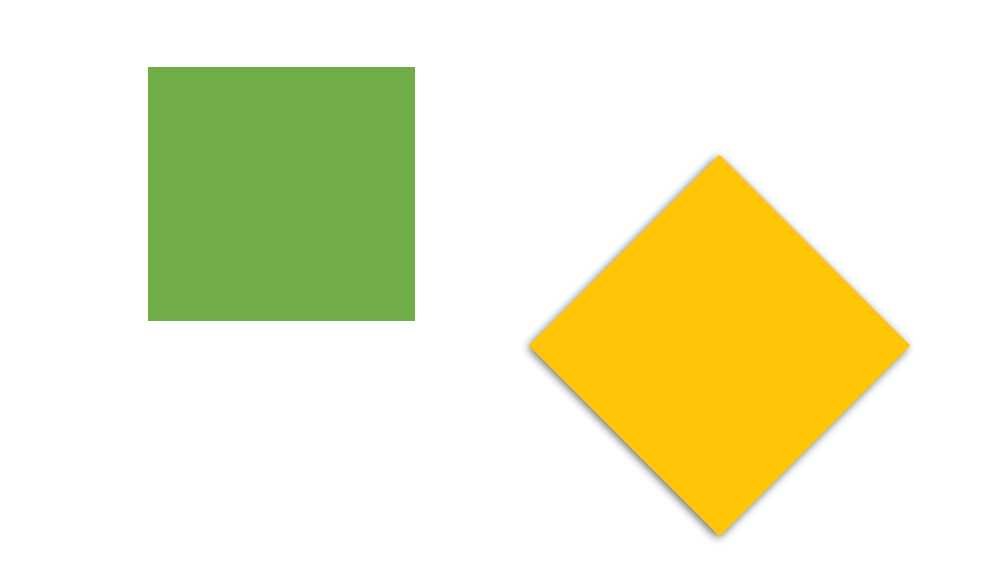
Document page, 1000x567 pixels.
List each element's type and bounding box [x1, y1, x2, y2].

text_box [144, 64, 418, 324]
text_box [528, 154, 911, 537]
